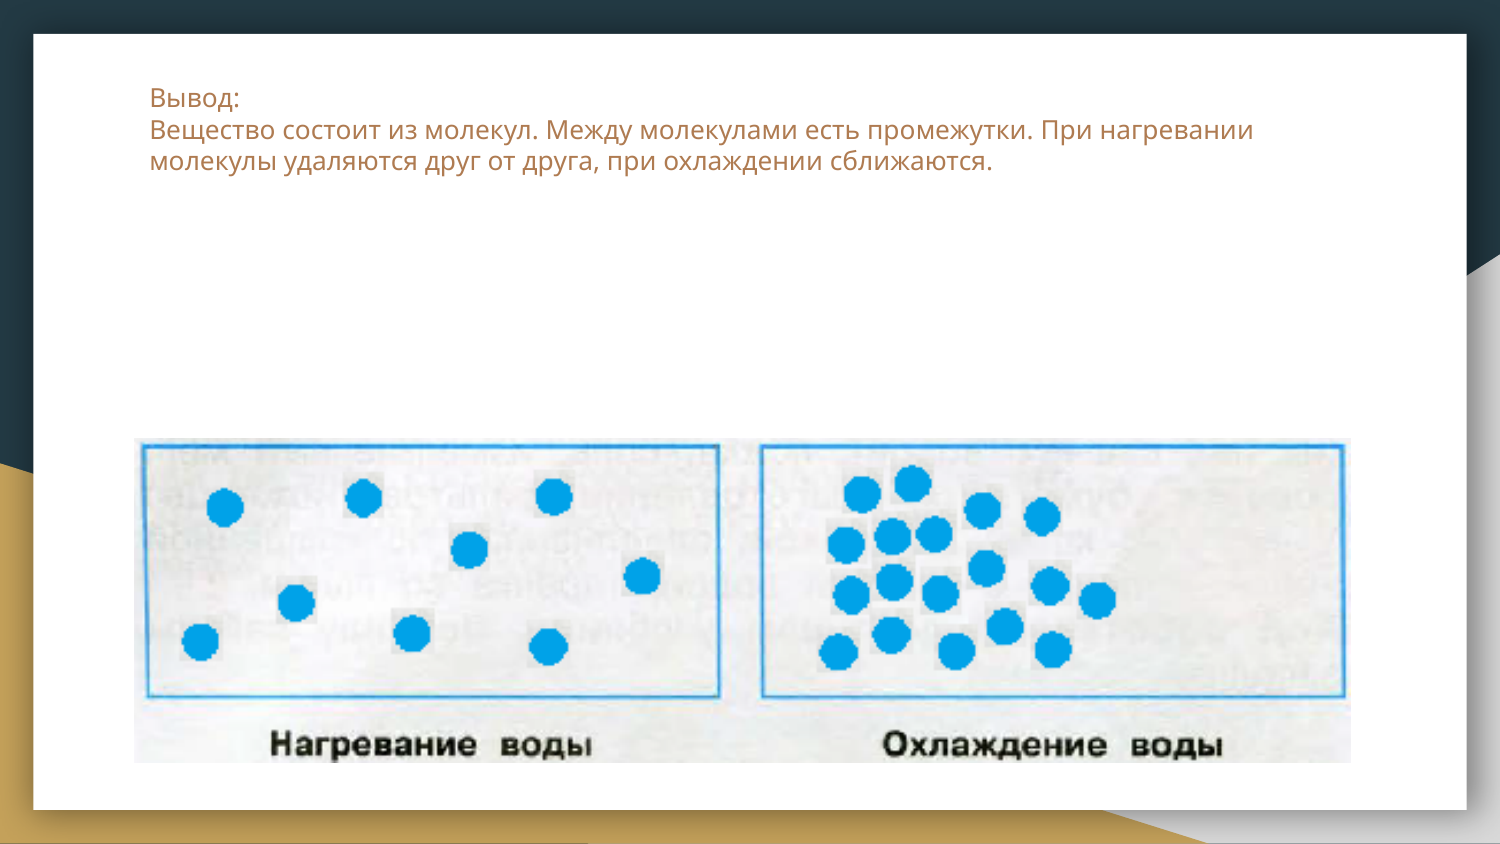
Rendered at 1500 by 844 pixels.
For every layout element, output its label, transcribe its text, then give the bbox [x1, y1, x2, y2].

picture [134, 438, 1352, 764]
title Вывод: Вещество состоит из молекул. Между молекулами есть промежутки. При нагревании молекулы удаляются друг от друга, при охлаждении сближаются. [134, 66, 1366, 224]
